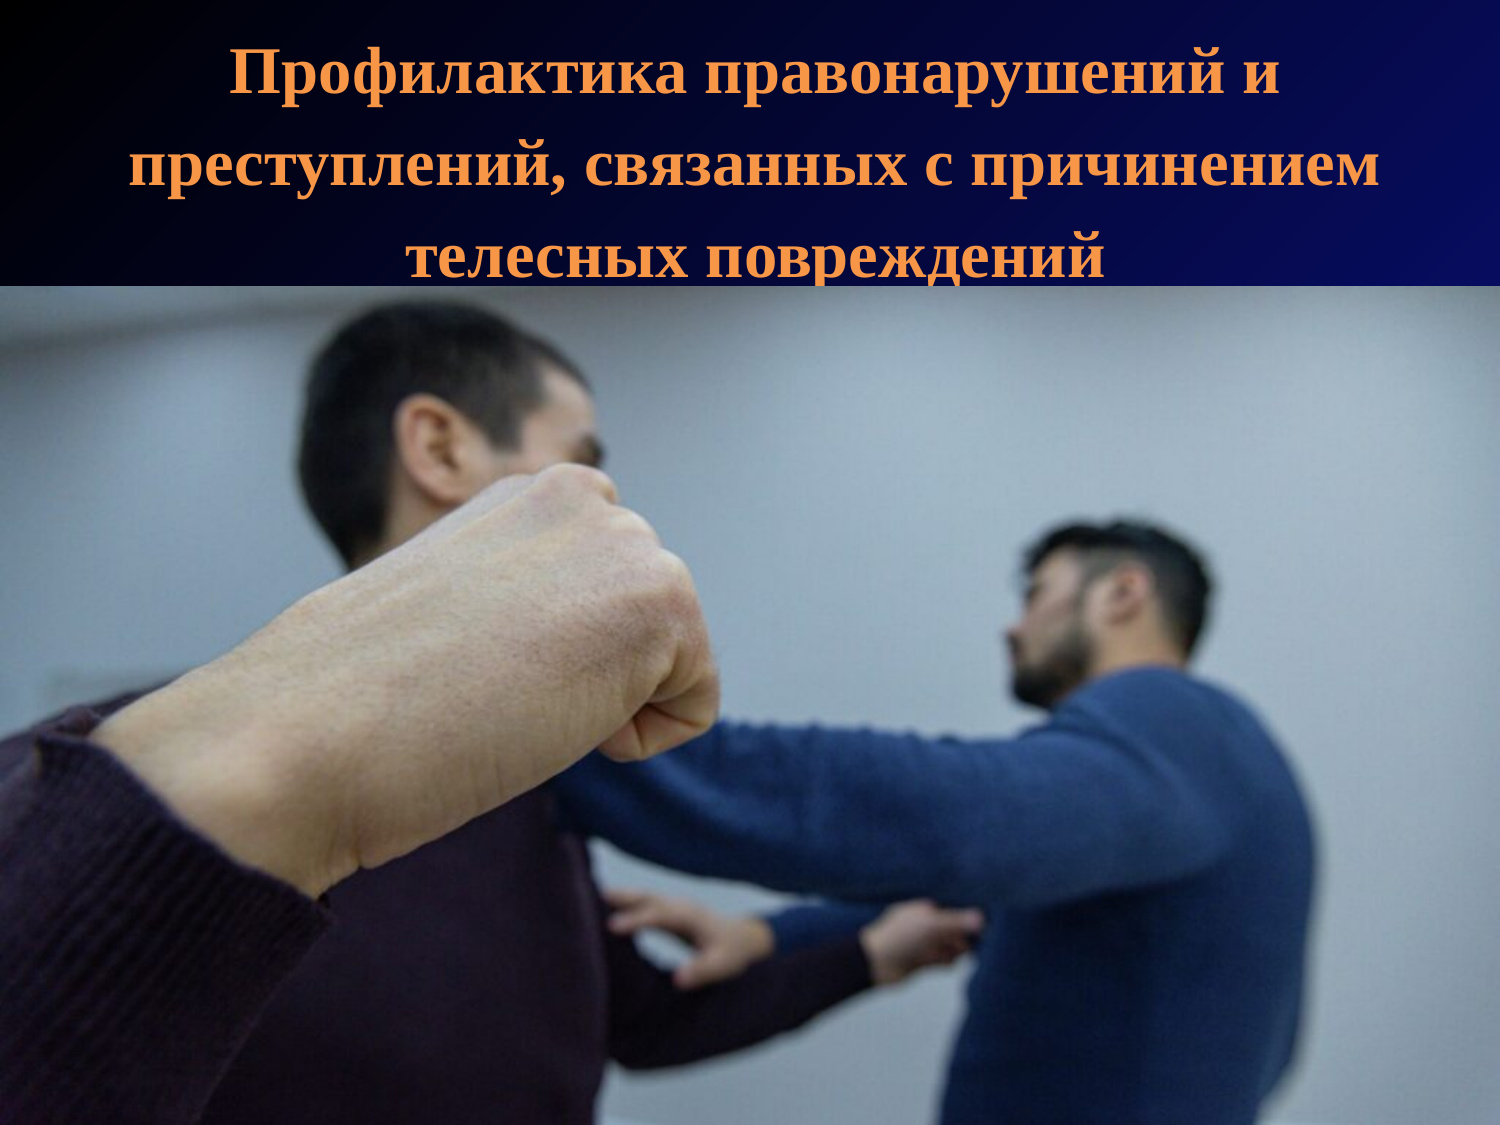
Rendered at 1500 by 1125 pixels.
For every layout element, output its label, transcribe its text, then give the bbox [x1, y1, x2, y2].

picture [0, 286, 1500, 1125]
subtitle Профилактика правонарушений и преступлений, связанных с причинением телесных повреждений [17, 7, 1495, 284]
